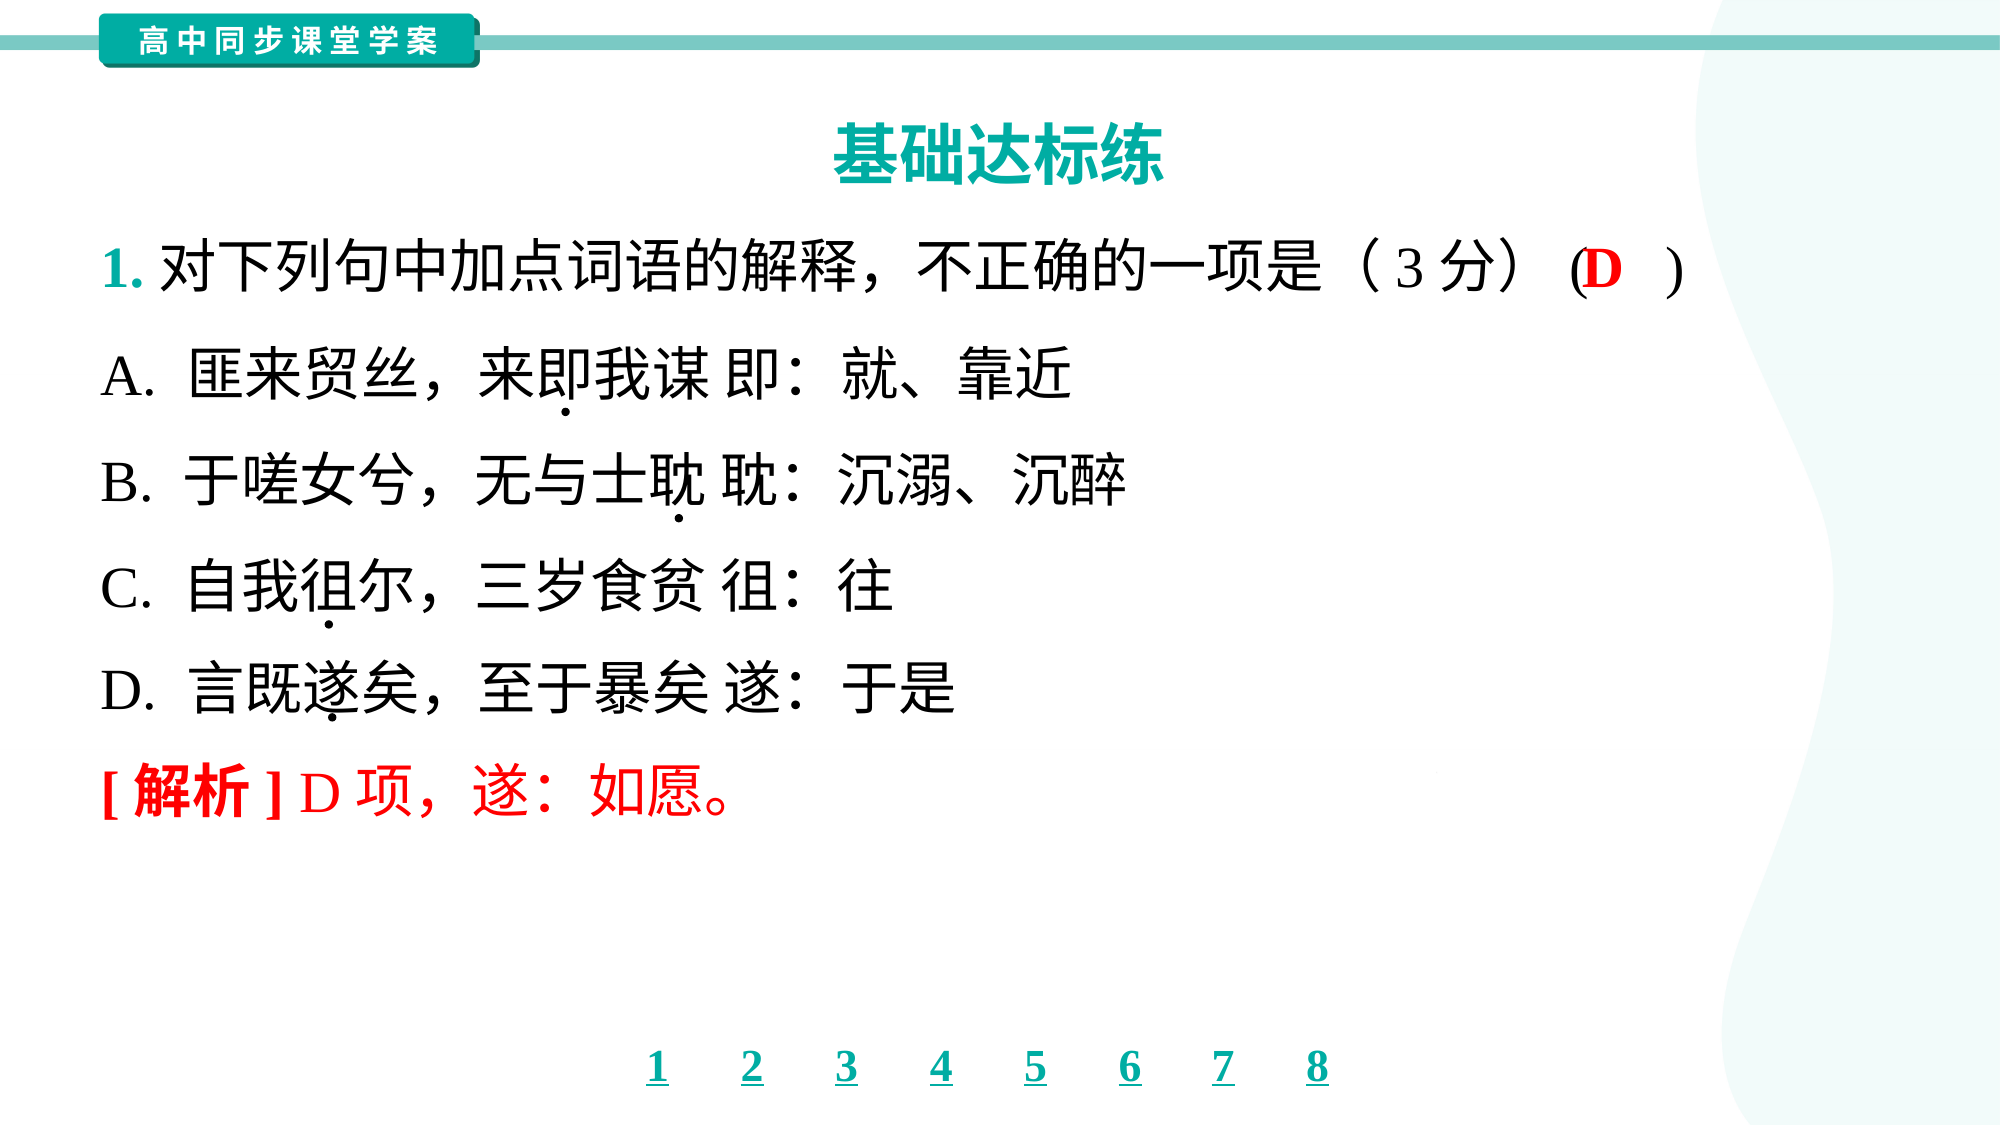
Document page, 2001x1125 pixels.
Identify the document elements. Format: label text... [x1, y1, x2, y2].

text_box 基础达标练 [100, 76, 1899, 195]
picture [0, 0, 2000, 1125]
text_box [674, 514, 684, 523]
text_box 1.对下列句中加点词语的解释，不正确的一项是（3分）( ) [1646, 195, 1899, 288]
text_box [解析] D项，遂：如愿。 [100, 720, 1899, 813]
text_box [324, 620, 334, 629]
text_box D [1560, 194, 1646, 288]
text_box [561, 407, 570, 417]
text_box [328, 713, 337, 722]
text_box 1.对下列句中加点词语的解释，不正确的一项是（3分）( ) [100, 195, 1560, 288]
text_box A. 匪来贸丝，来即我谋 即：就、靠近 B. 于嗟女兮，无与士耽 耽：沉溺、沉醉 C. 自我徂尔，三岁食贫 徂：往 D. 言既遂矣，至于暴矣 遂：于是 [100, 300, 1899, 711]
